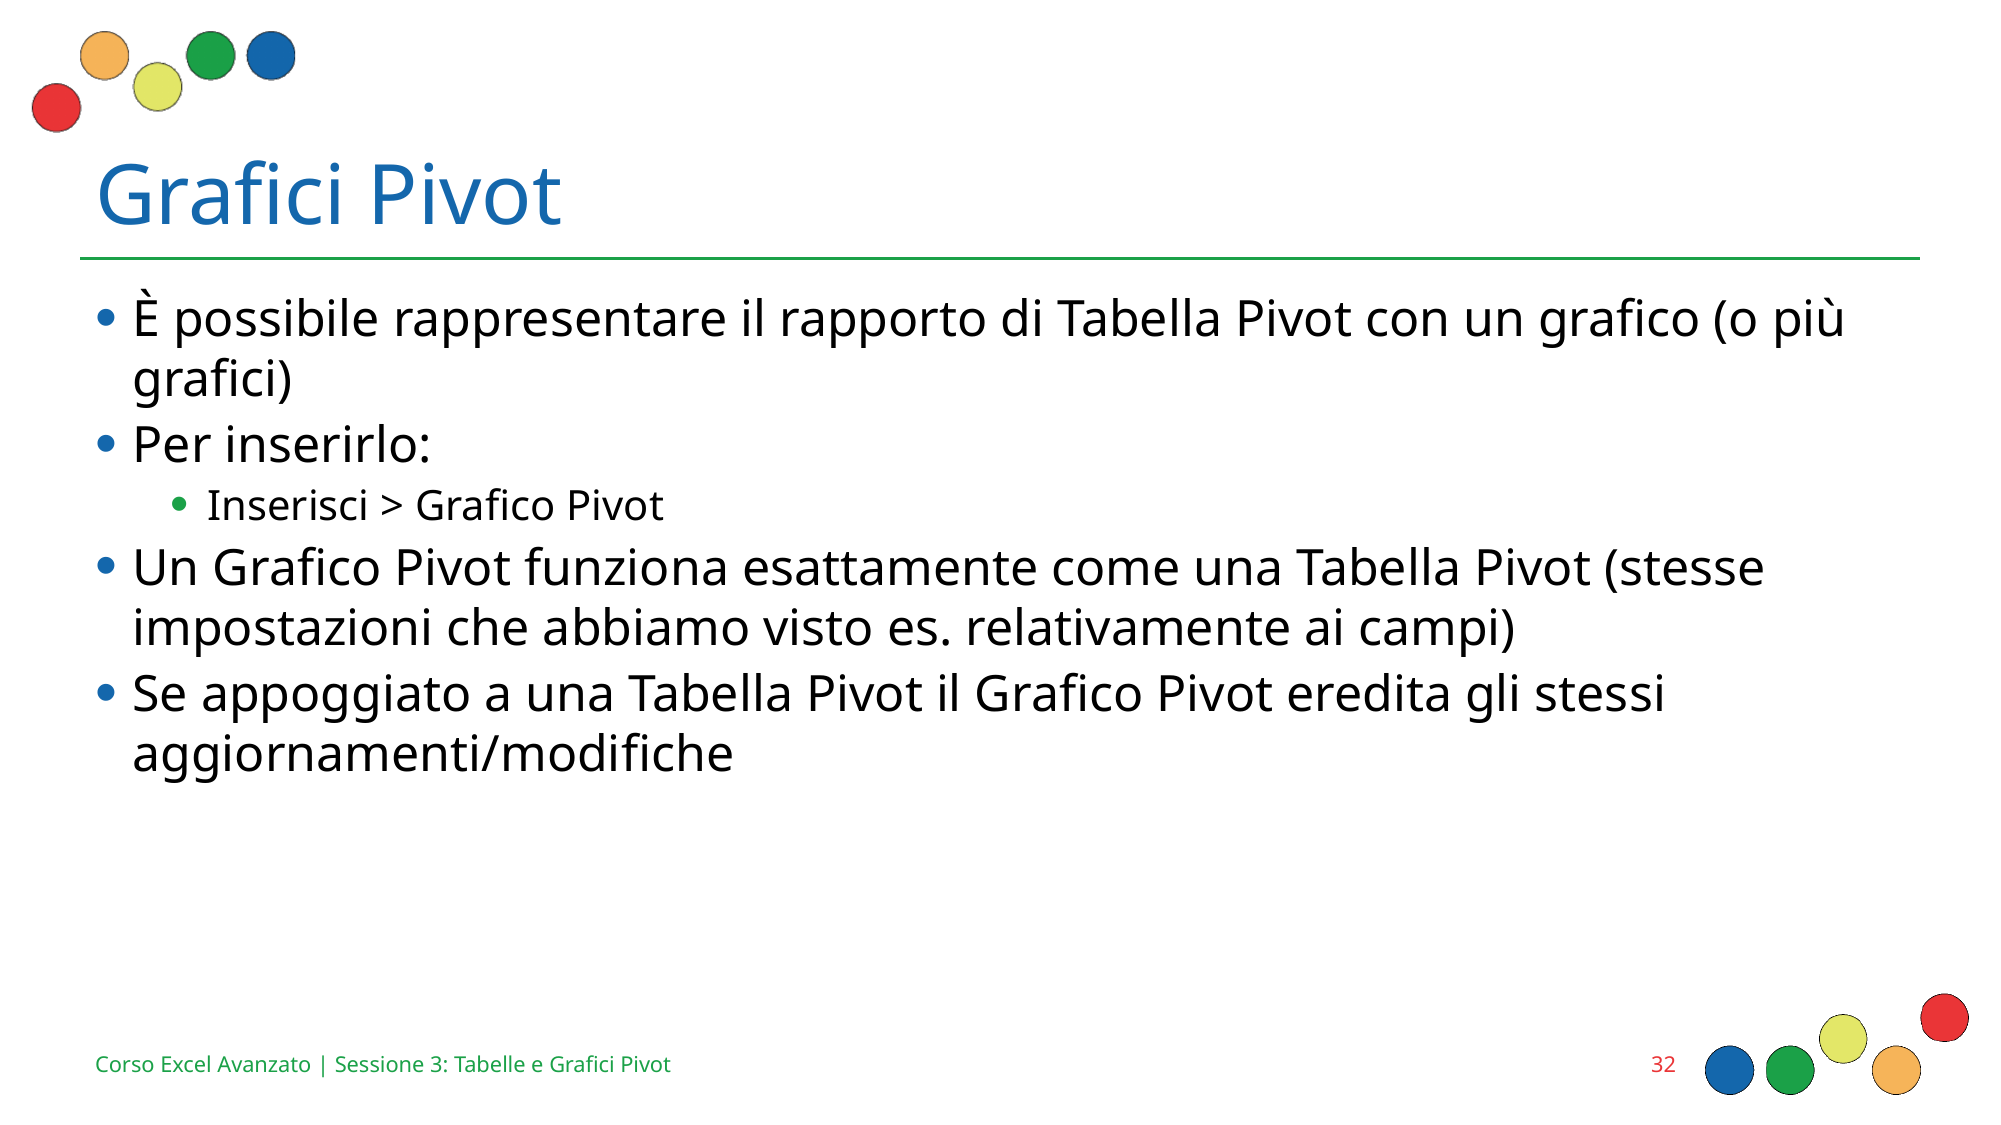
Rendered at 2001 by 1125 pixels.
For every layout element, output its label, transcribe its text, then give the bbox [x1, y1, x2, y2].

slide_number 32 [1583, 1035, 1692, 1096]
picture [1704, 990, 1971, 1096]
title Grafici Pivot [80, 123, 1920, 259]
picture [29, 30, 295, 135]
list È possibile rappresentare il rapporto di Tabella Pivot con un grafico (o più grafici) Per inserirlo: Inserisci > Grafico Pivot Un Grafico Pivot funziona esattamente come una Tabella Pivot (stesse impostazioni che abbiamo visto es. relativamente ai campi) Se appoggiato a una Tabella Pivot il Grafico Pivot eredita gli stessi aggiornamenti/modifiche [80, 278, 1920, 1011]
footer Corso Excel Avanzato | Sessione 3: Tabelle e Grafici Pivot [80, 1035, 1571, 1096]
